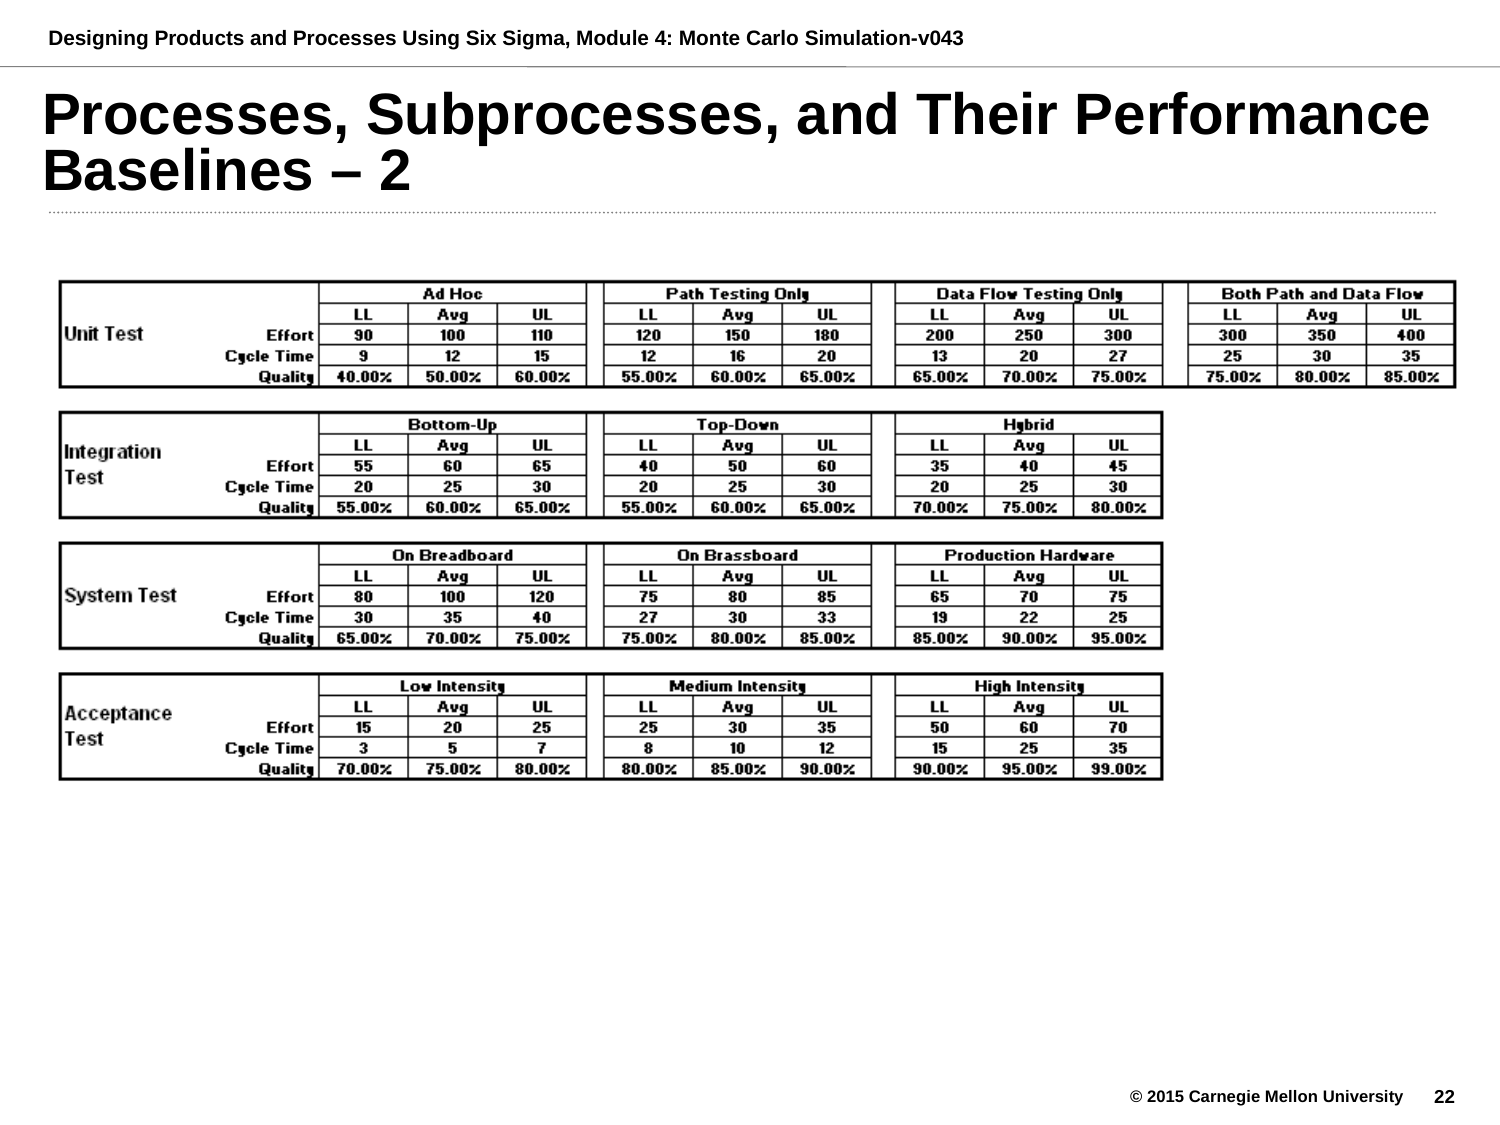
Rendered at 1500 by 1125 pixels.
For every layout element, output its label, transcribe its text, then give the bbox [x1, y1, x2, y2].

title Processes, Subprocesses, and Their Performance Baselines – 2 [42, 89, 1438, 202]
picture [51, 274, 1463, 789]
